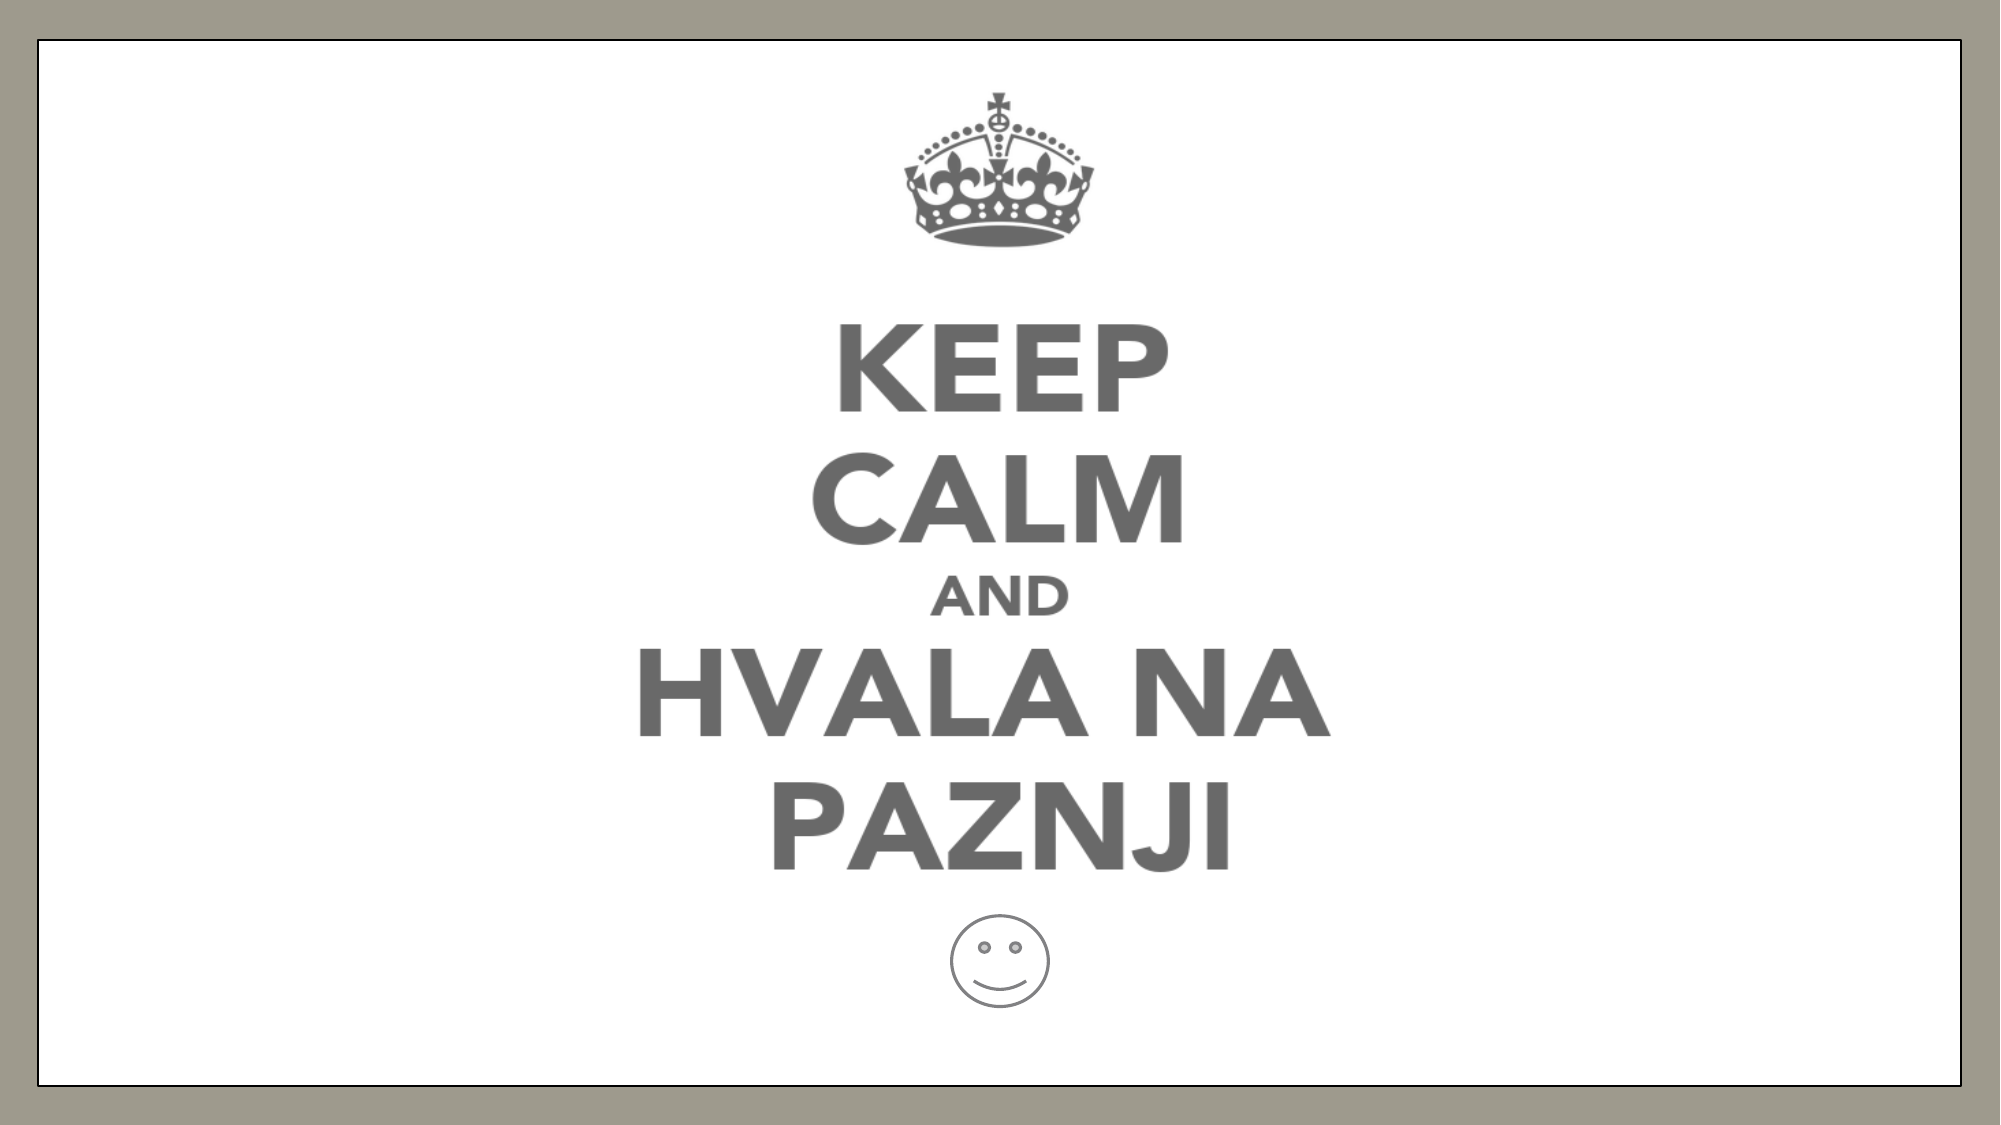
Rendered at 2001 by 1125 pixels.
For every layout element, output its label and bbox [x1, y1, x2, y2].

list [590, 64, 1410, 962]
text_box [951, 972, 1049, 1009]
